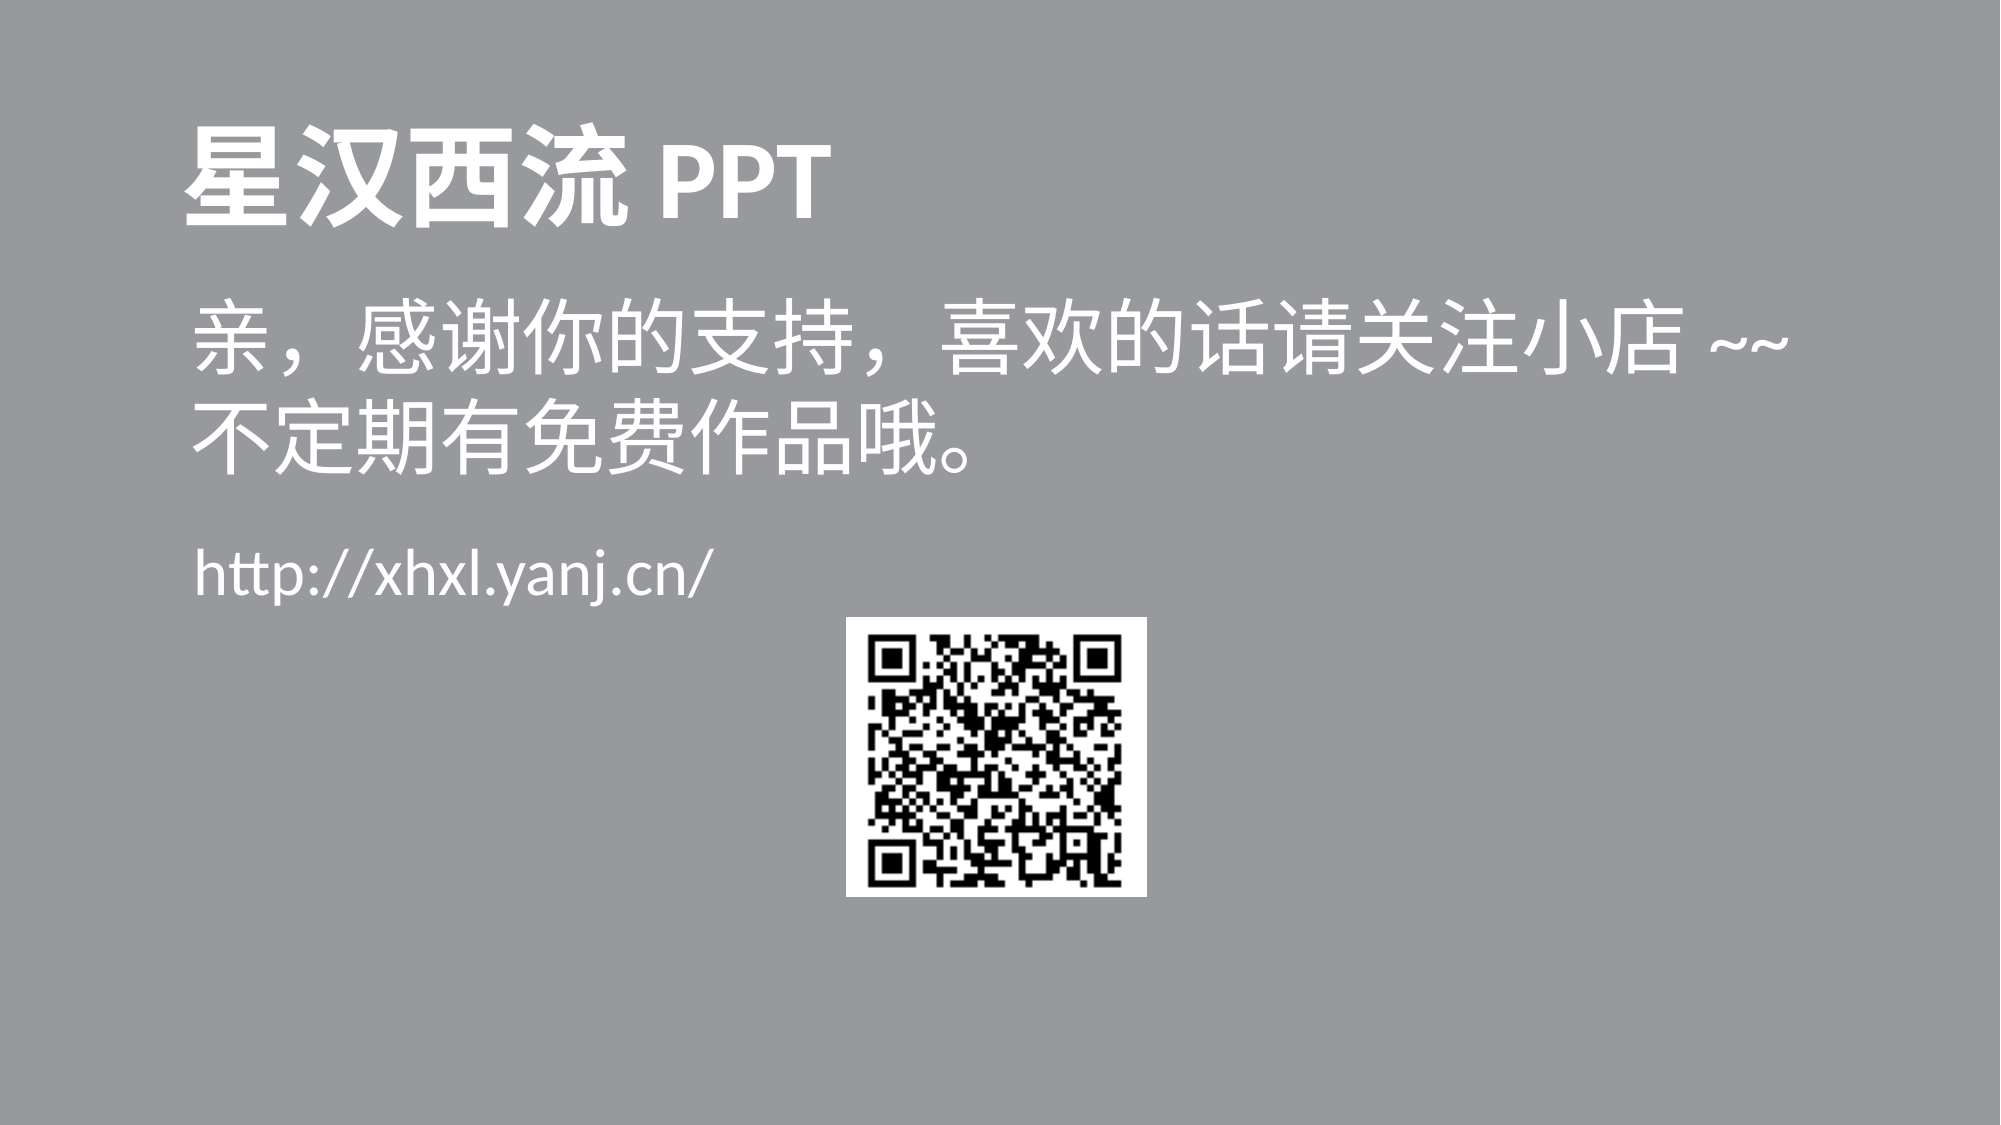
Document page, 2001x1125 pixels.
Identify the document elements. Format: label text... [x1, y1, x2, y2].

text_box http://xhxl.yanj.cn/ [178, 521, 730, 617]
text_box 星汉西流PPT [165, 98, 848, 249]
text_box 亲，感谢你的支持，喜欢的话请关注小店~~ 不定期有免费作品哦。 [174, 277, 1819, 493]
picture [846, 617, 1147, 898]
